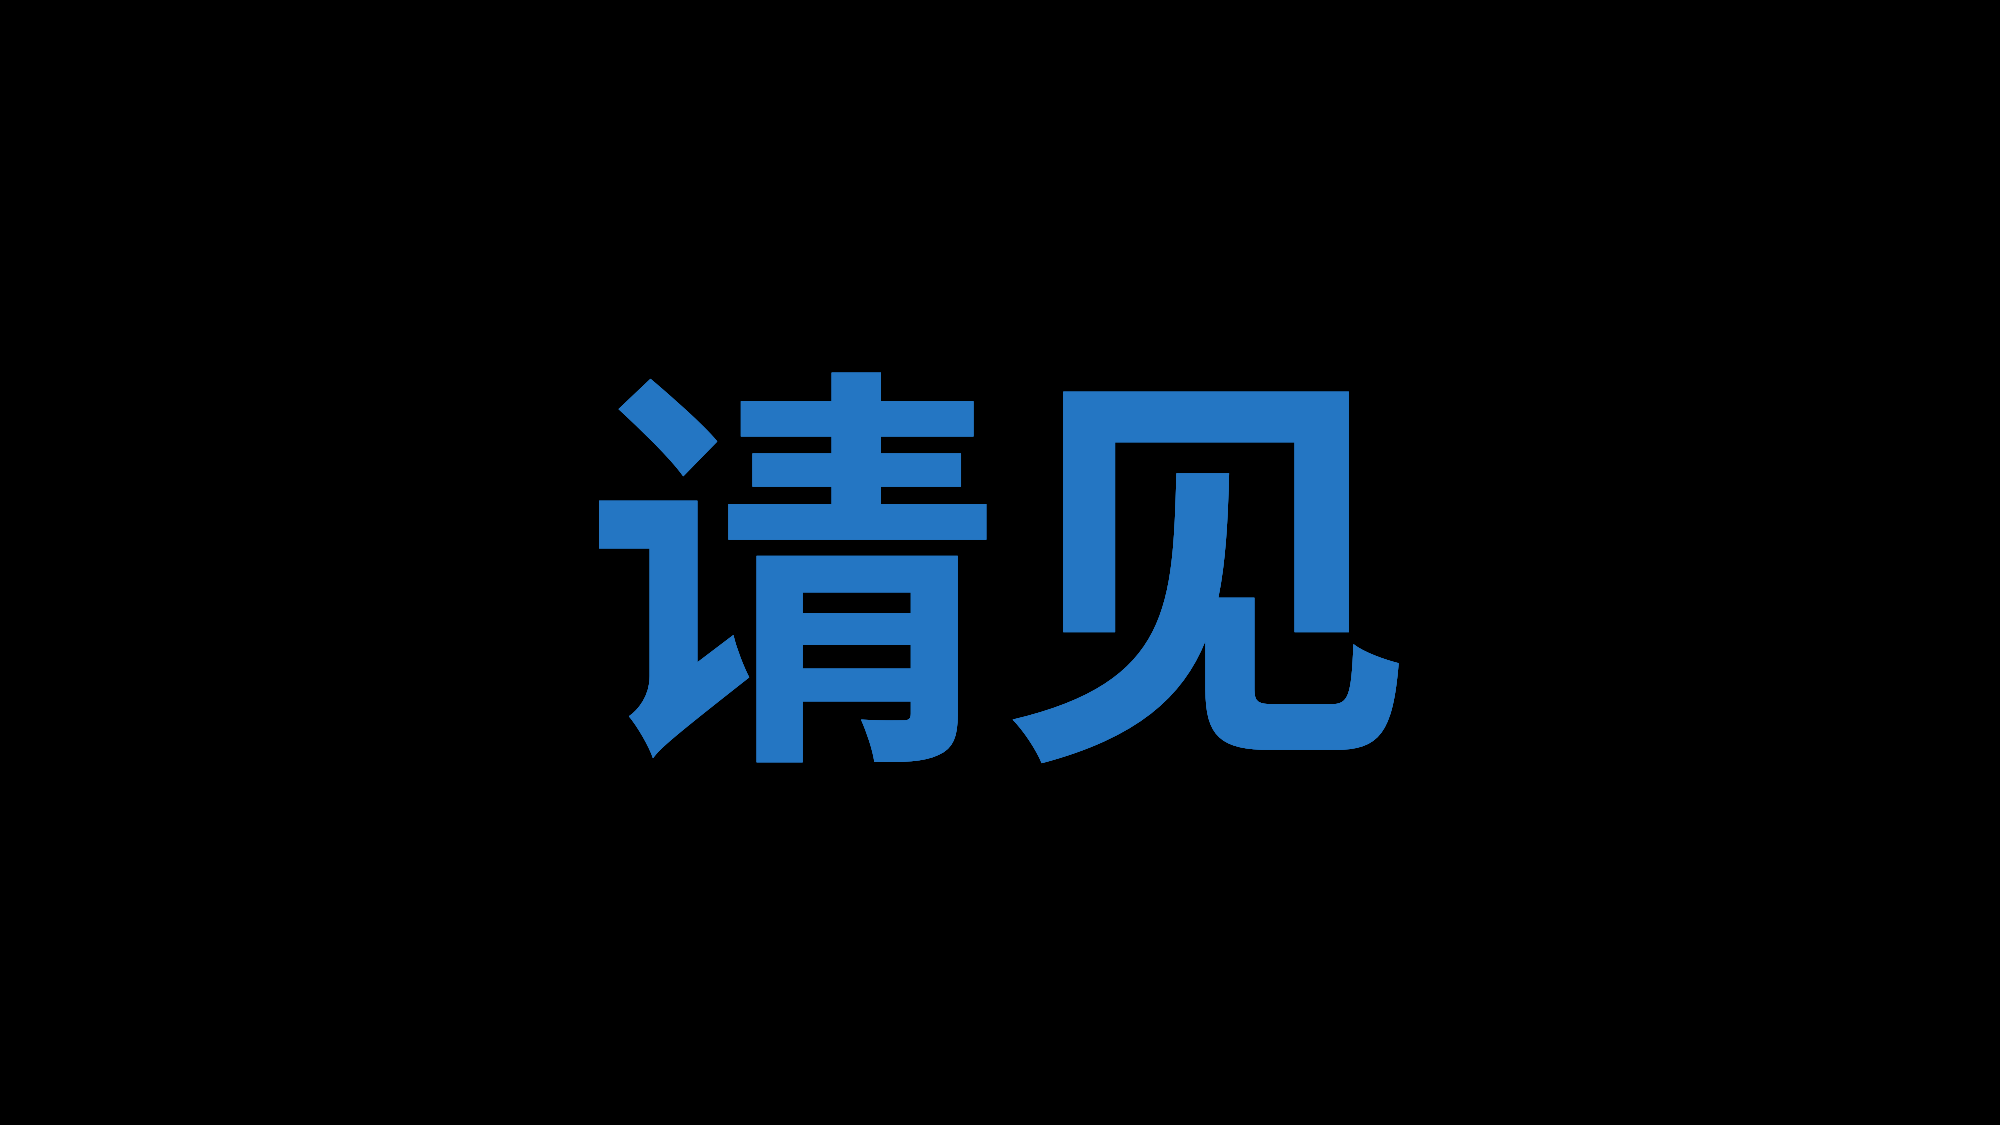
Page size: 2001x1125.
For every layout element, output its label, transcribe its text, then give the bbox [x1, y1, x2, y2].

text_box 请见 [488, 303, 1512, 816]
